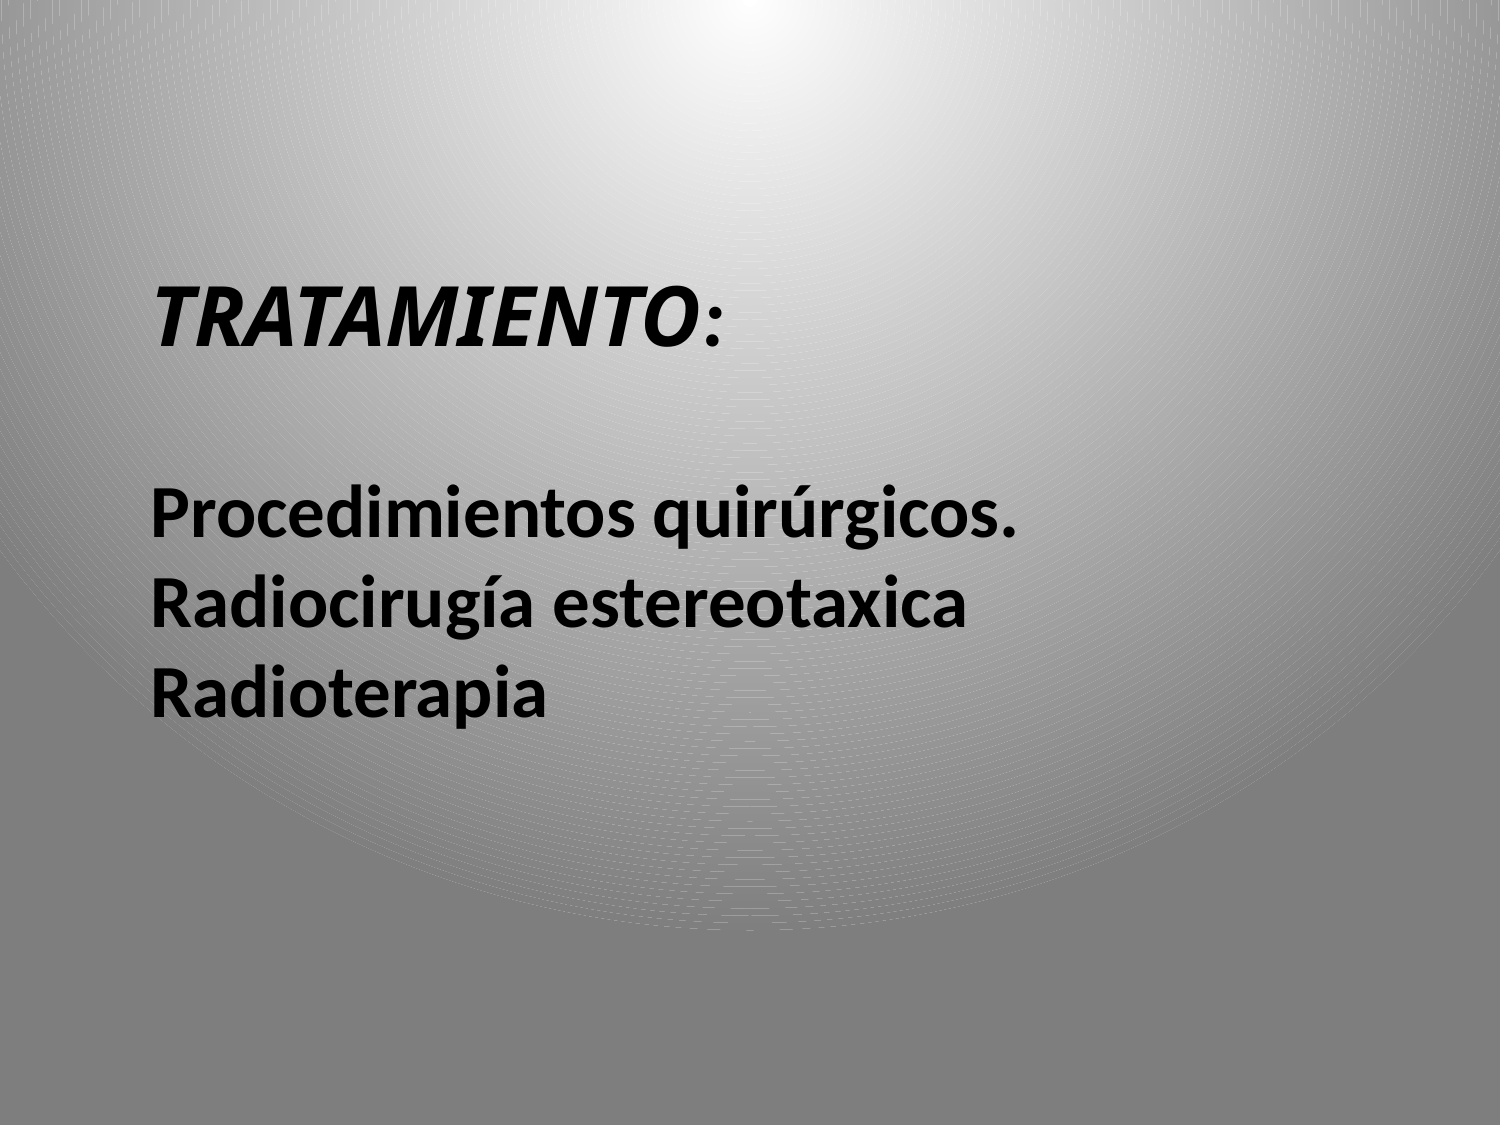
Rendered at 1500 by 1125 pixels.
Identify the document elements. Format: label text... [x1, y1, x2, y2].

text_box TRATAMIENTO: Procedimientos quirúrgicos. Radiocirugía estereotaxica Radioterapia [135, 255, 1040, 740]
